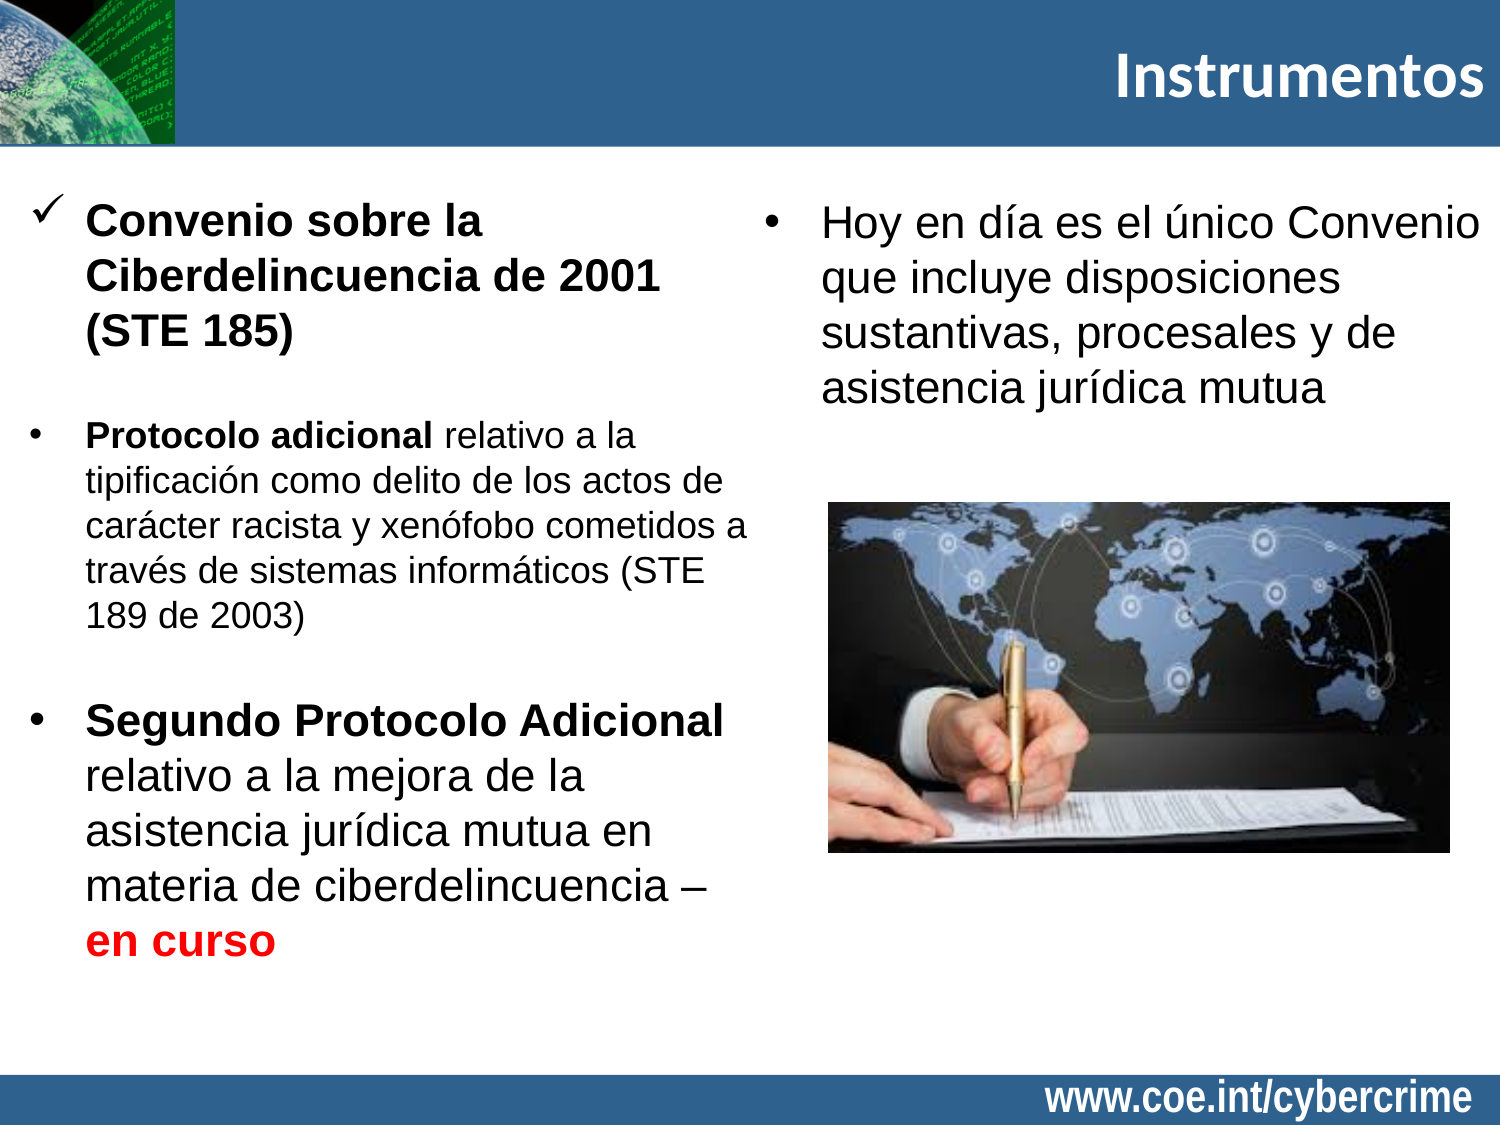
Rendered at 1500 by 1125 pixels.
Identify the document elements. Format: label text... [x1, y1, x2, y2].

text_box Instrumentos [177, 0, 1500, 149]
text_box [0, 1073, 1030, 1125]
picture [0, 0, 175, 144]
text_box Convenio sobre la Ciberdelincuencia de 2001 (STE 185) Protocolo adicional relativo a la tipificación como delito de los actos de carácter racista y xenófobo cometidos a través de sistemas informáticos (STE 189 de 2003) Segundo Protocolo Adicional relativo a la mejora de la asistencia jurídica mutua en materia de ciberdelincuencia – en curso [14, 183, 765, 974]
picture [827, 502, 1450, 854]
text_box Hoy en día es el único Convenio que incluye disposiciones sustantivas, procesales y de asistencia jurídica mutua [749, 185, 1500, 421]
text_box www.coe.int/cybercrime [1030, 1059, 1500, 1125]
